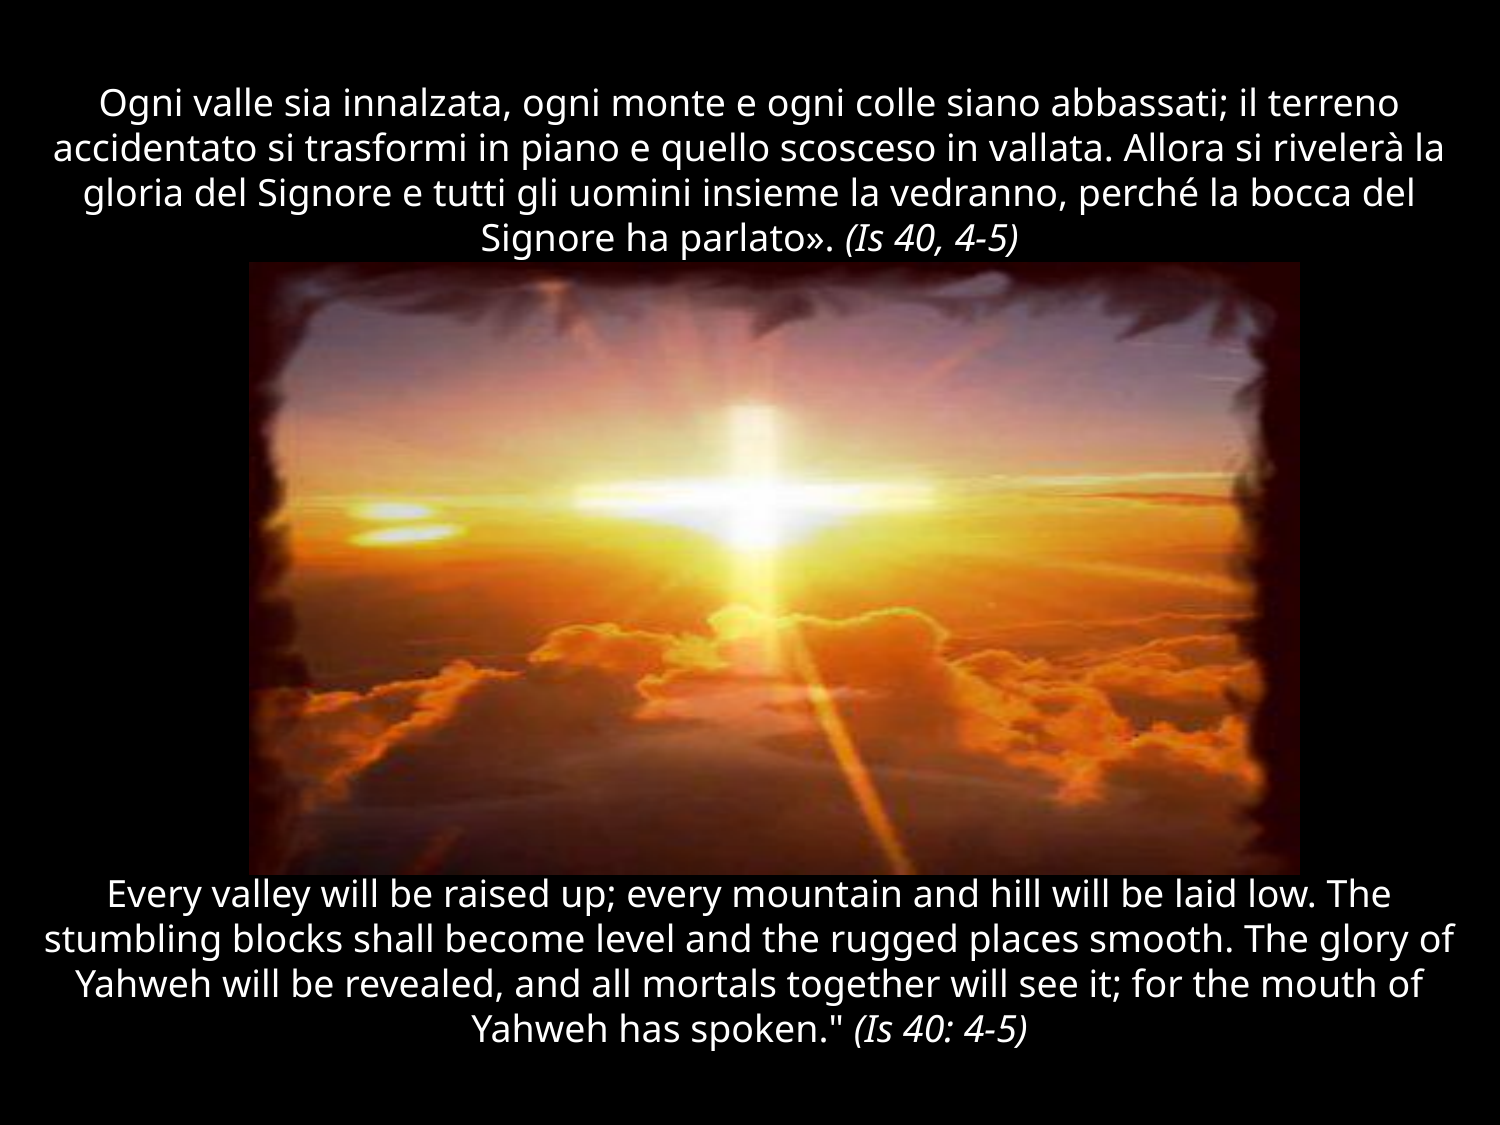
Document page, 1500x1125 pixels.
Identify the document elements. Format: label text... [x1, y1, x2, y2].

picture [249, 262, 1300, 875]
text_box Every valley will be raised up; every mountain and hill will be laid low. The stumbling blocks shall become level and the rugged places smooth. The glory of Yahweh will be revealed, and all mortals together will see it; for the mouth of Yahweh has spoken." (Is 40: 4-5) [0, 862, 1500, 1058]
title Ogni valle sia innalzata, ogni monte e ogni colle siano abbassati; il terreno accidentato si trasformi in piano e quello scosceso in vallata. Allora si rivelerà la gloria del Signore e tutti gli uomini insieme la vedranno, perché la bocca del Signore ha parlato». (Is 40, 4-5) [0, 75, 1500, 263]
